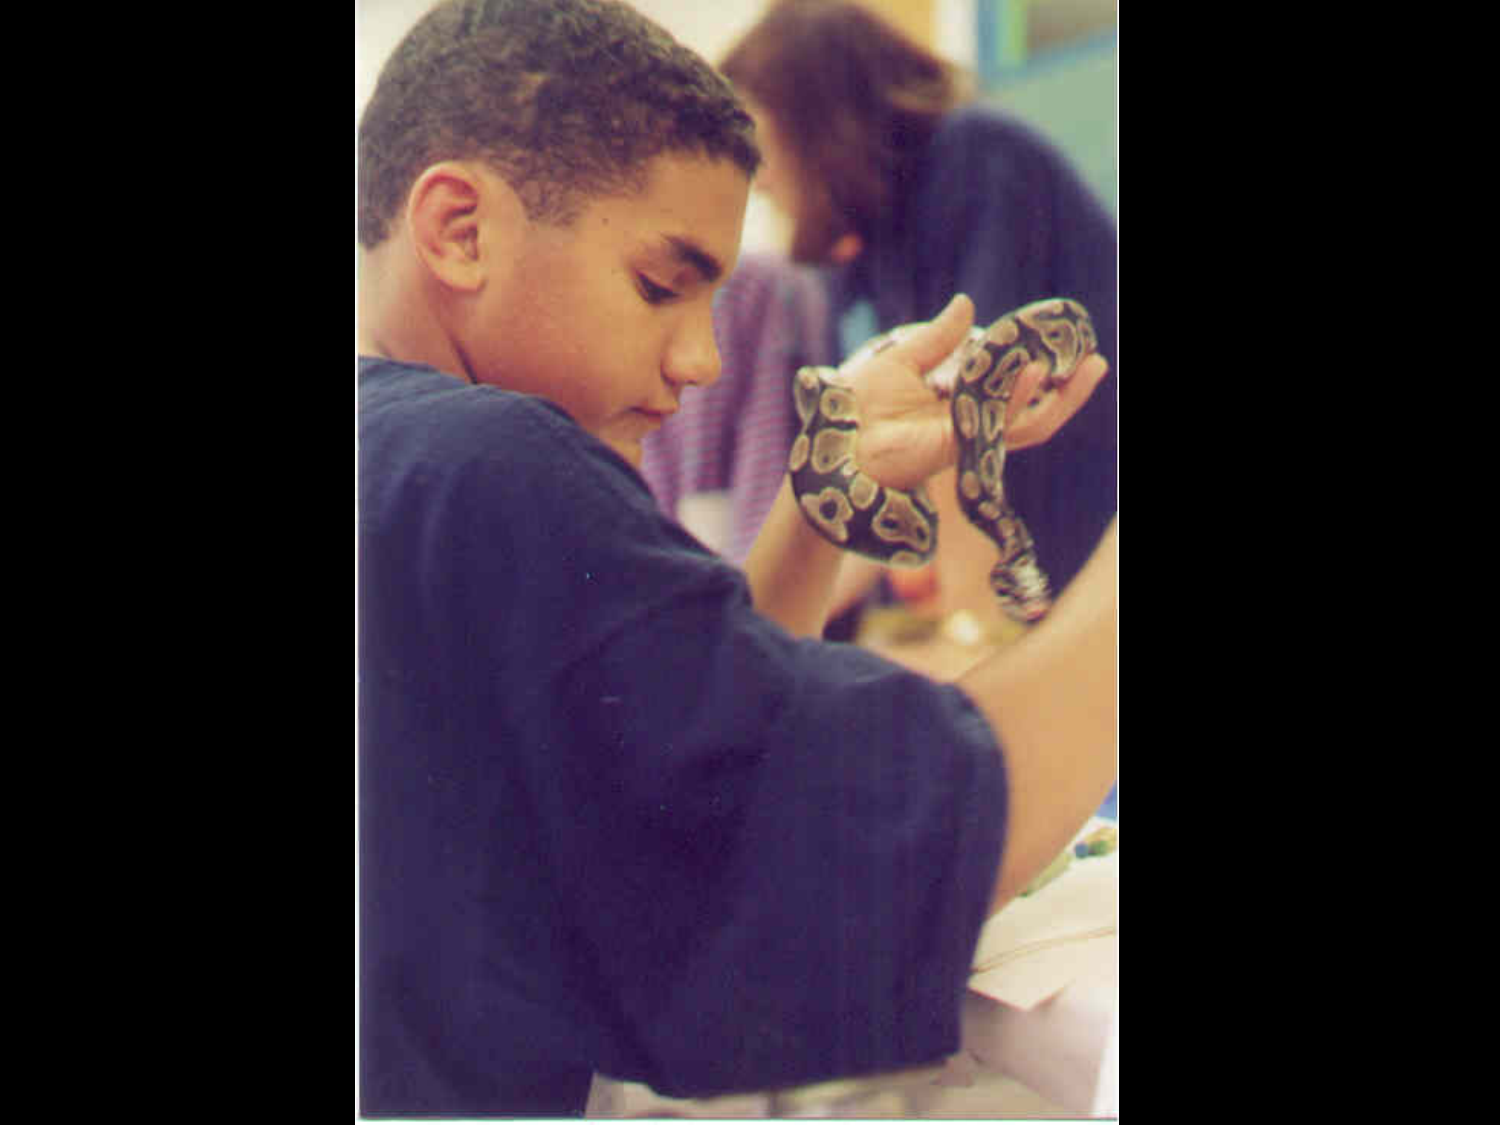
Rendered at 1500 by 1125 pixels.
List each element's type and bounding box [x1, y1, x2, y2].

picture [355, 0, 1119, 1125]
